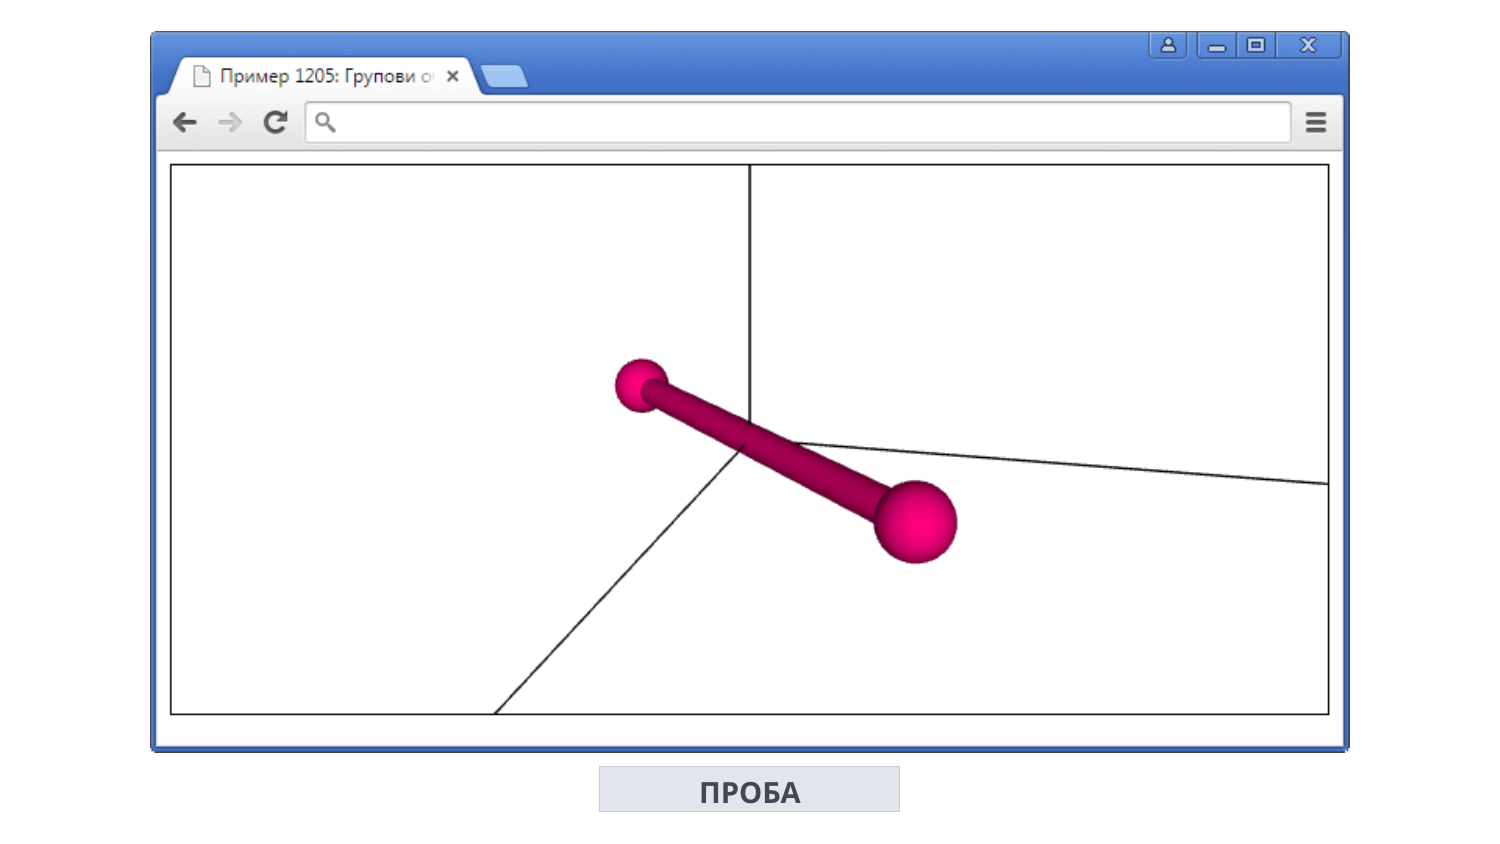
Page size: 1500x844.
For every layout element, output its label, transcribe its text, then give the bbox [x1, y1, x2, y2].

text_box ПРОБА [599, 766, 900, 812]
picture [149, 31, 1351, 753]
